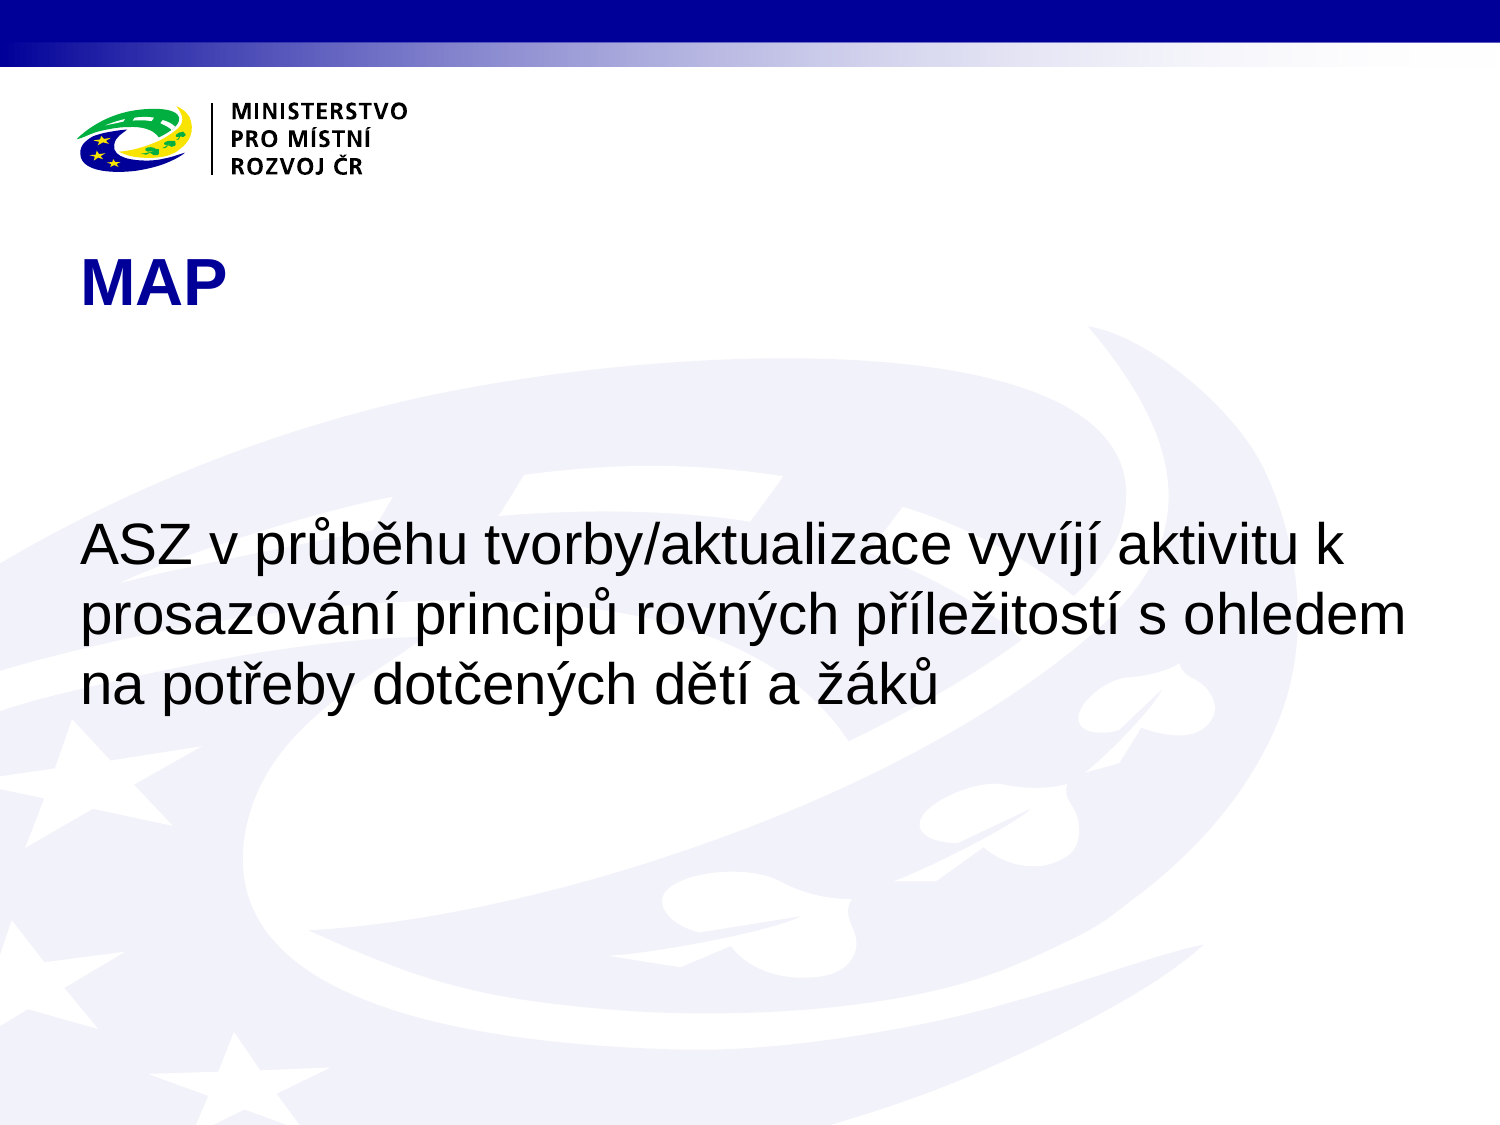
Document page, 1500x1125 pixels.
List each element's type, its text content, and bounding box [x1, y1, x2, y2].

title MAP [64, 231, 1425, 315]
list ASZ v průběhu tvorby/aktualizace vyvíjí aktivitu k prosazování principů rovných příležitostí s ohledem na potřeby dotčených dětí a žáků [64, 338, 1425, 1059]
